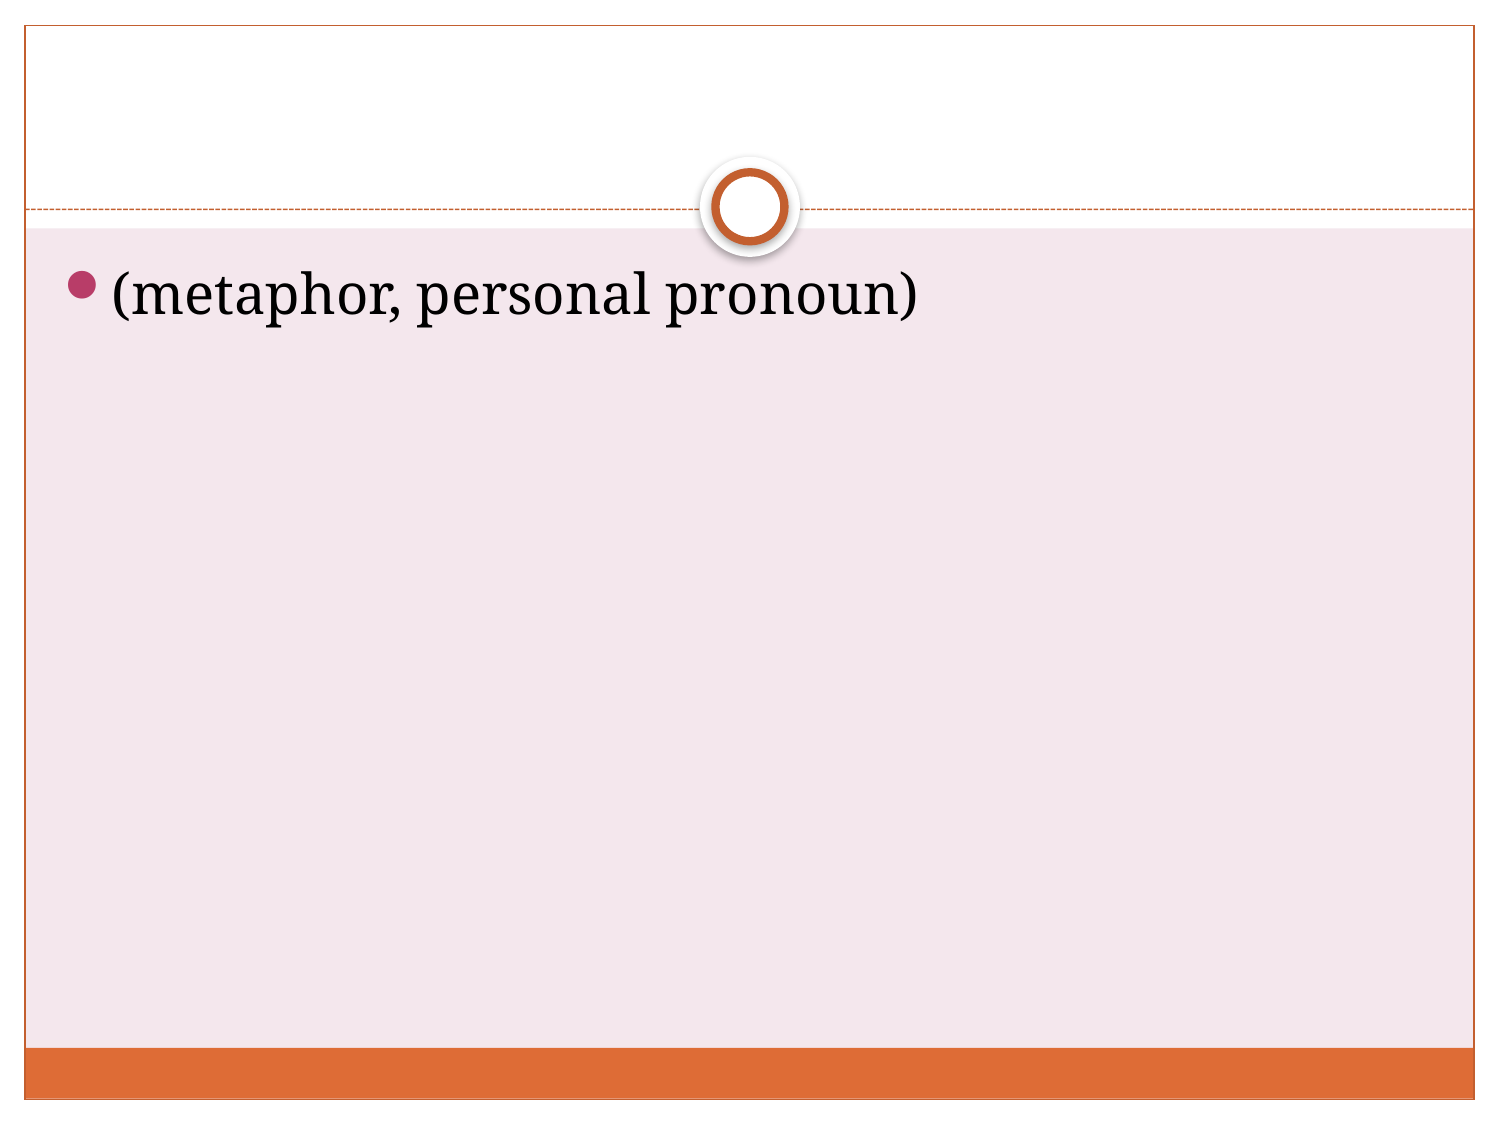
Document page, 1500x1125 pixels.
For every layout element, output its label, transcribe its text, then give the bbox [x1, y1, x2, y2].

list (metaphor, personal pronoun) [49, 250, 1445, 1001]
